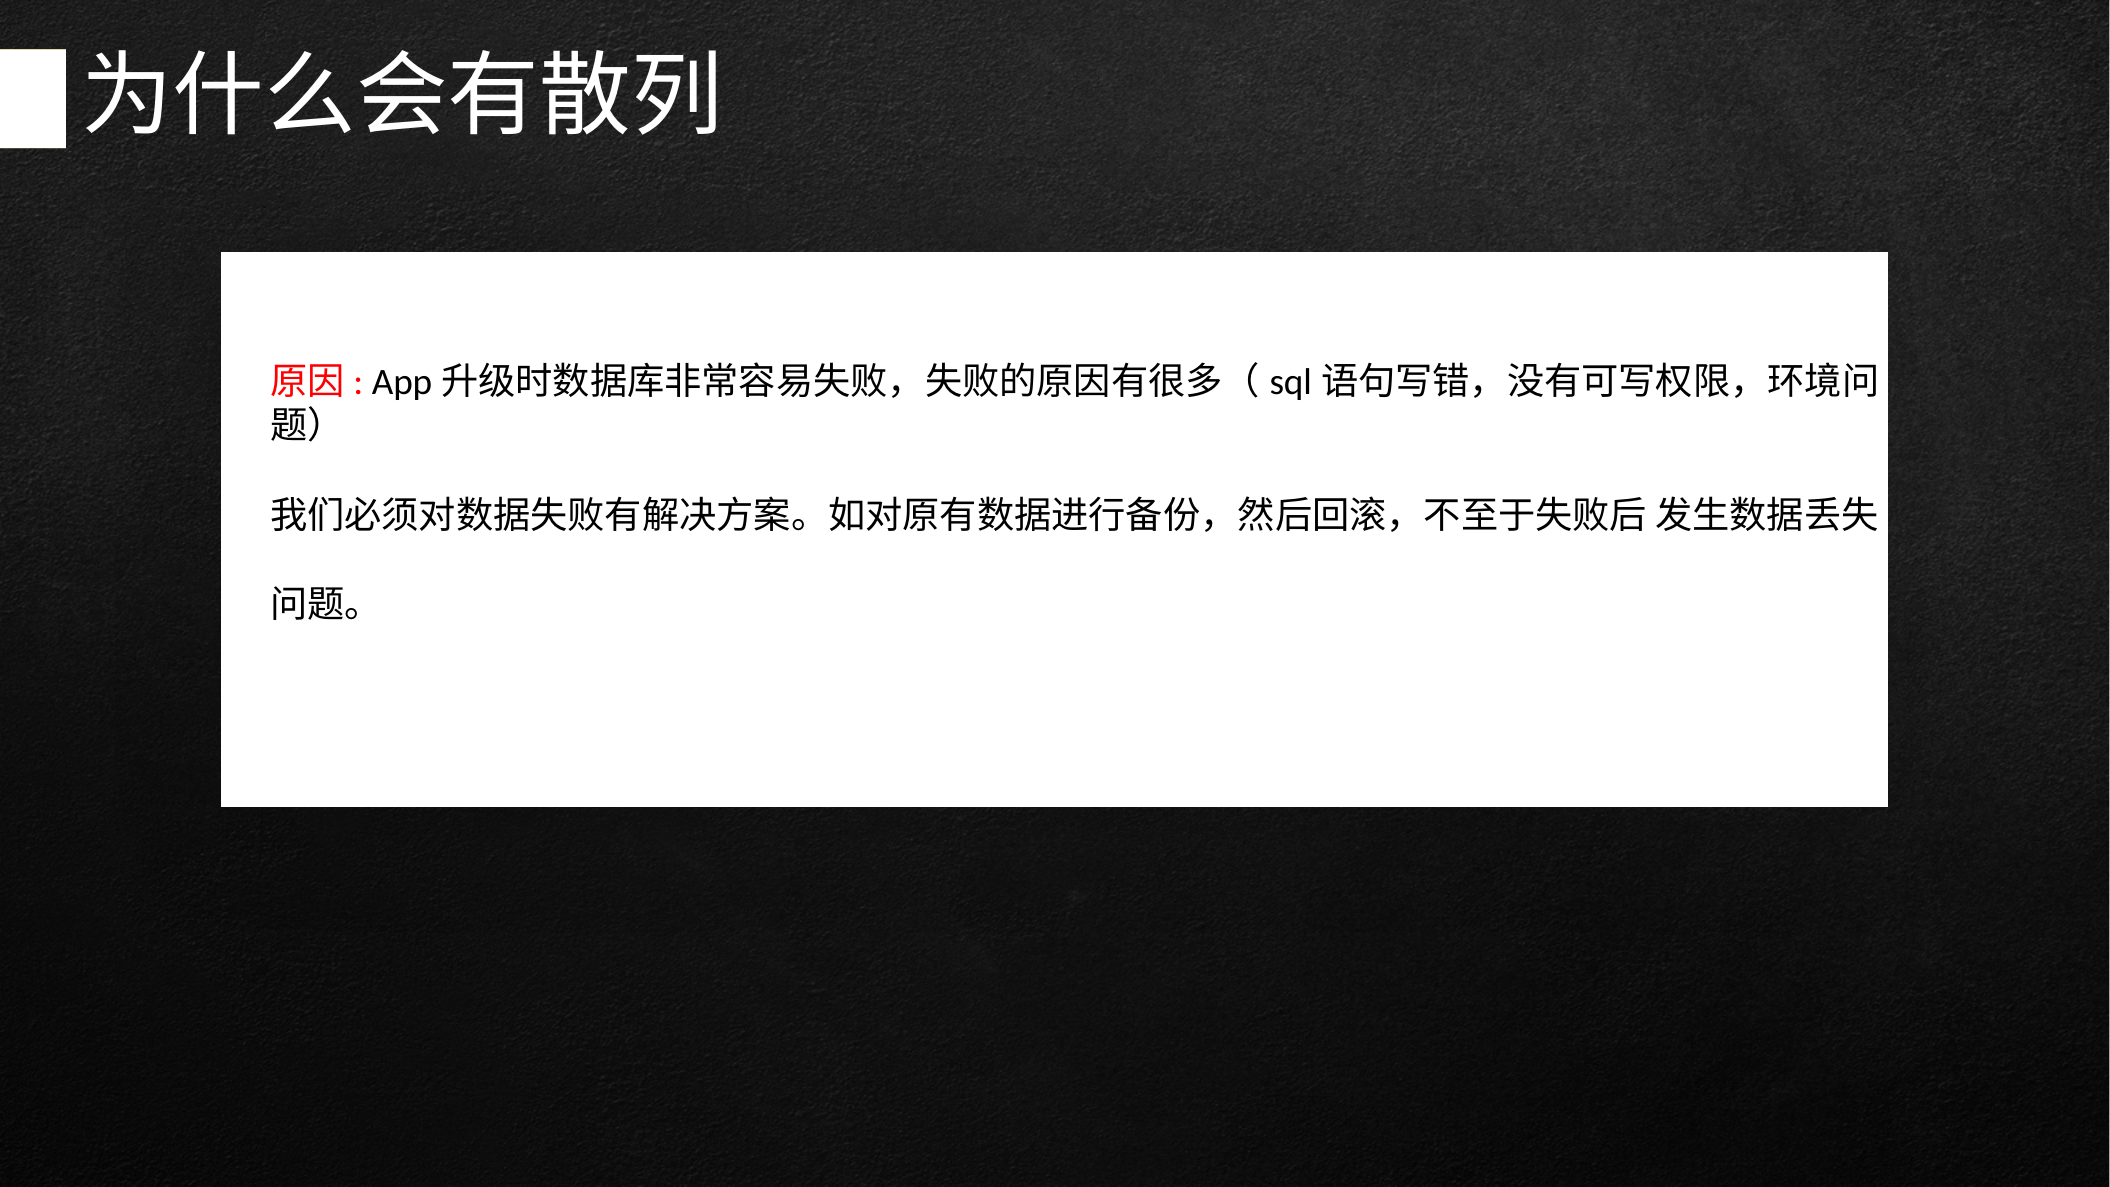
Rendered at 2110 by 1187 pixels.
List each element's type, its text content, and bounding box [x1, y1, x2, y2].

title 为什么会有散列 [66, 47, 2044, 149]
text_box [222, 252, 1887, 817]
picture [0, 0, 2110, 1187]
